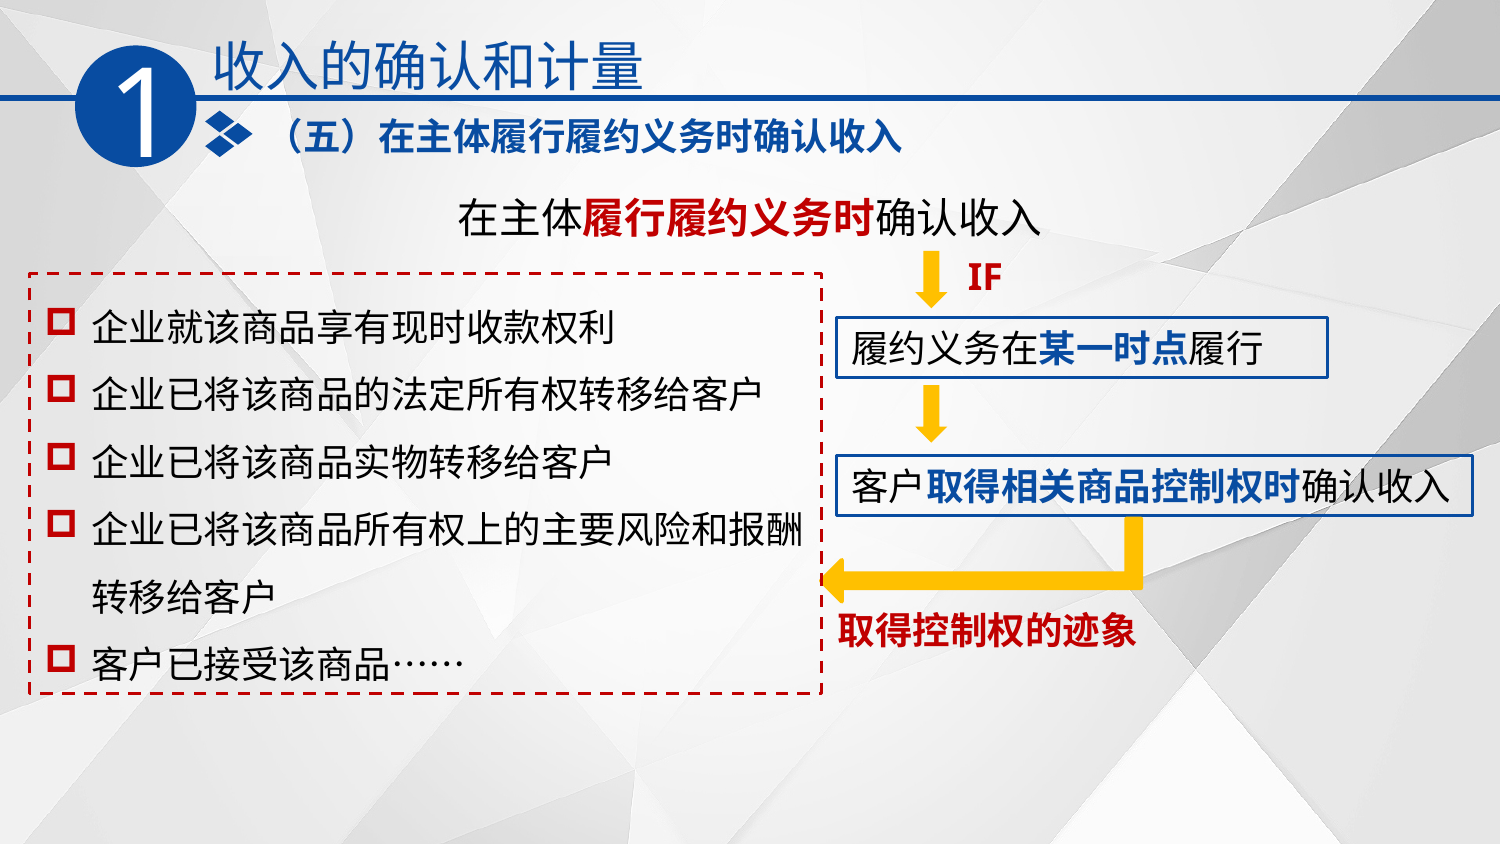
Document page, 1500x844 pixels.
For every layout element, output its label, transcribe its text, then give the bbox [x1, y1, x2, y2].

text_box [915, 385, 948, 443]
text_box 客户取得相关商品控制权时确认收入 [836, 455, 1473, 516]
text_box [75, 107, 84, 138]
text_box 收入的确认和计量 [198, 37, 792, 92]
text_box [205, 135, 235, 158]
text_box [205, 110, 235, 133]
text_box （五）在主体履行履约义务时确认收入 [253, 107, 916, 164]
text_box 1 [84, 45, 203, 97]
picture [0, 0, 1500, 95]
text_box 履约义务在某一时点履行 [836, 317, 1328, 378]
text_box IF [953, 245, 1018, 306]
text_box [75, 74, 84, 97]
text_box 1 [84, 107, 203, 171]
text_box 企业就该商品享有现时收款权利 企业已将该商品的法定所有权转移给客户 企业已将该商品实物转移给客户 企业已将该商品所有权上的主要风险和报酬转移给客户 客户已接受该商品…… [29, 273, 822, 694]
text_box 取得控制权的迹象 [822, 599, 1153, 660]
text_box 在主体履行履约义务时确认收入 [442, 184, 1057, 250]
text_box [915, 250, 948, 309]
picture [0, 101, 1500, 844]
text_box [223, 122, 253, 145]
text_box [822, 518, 1141, 599]
